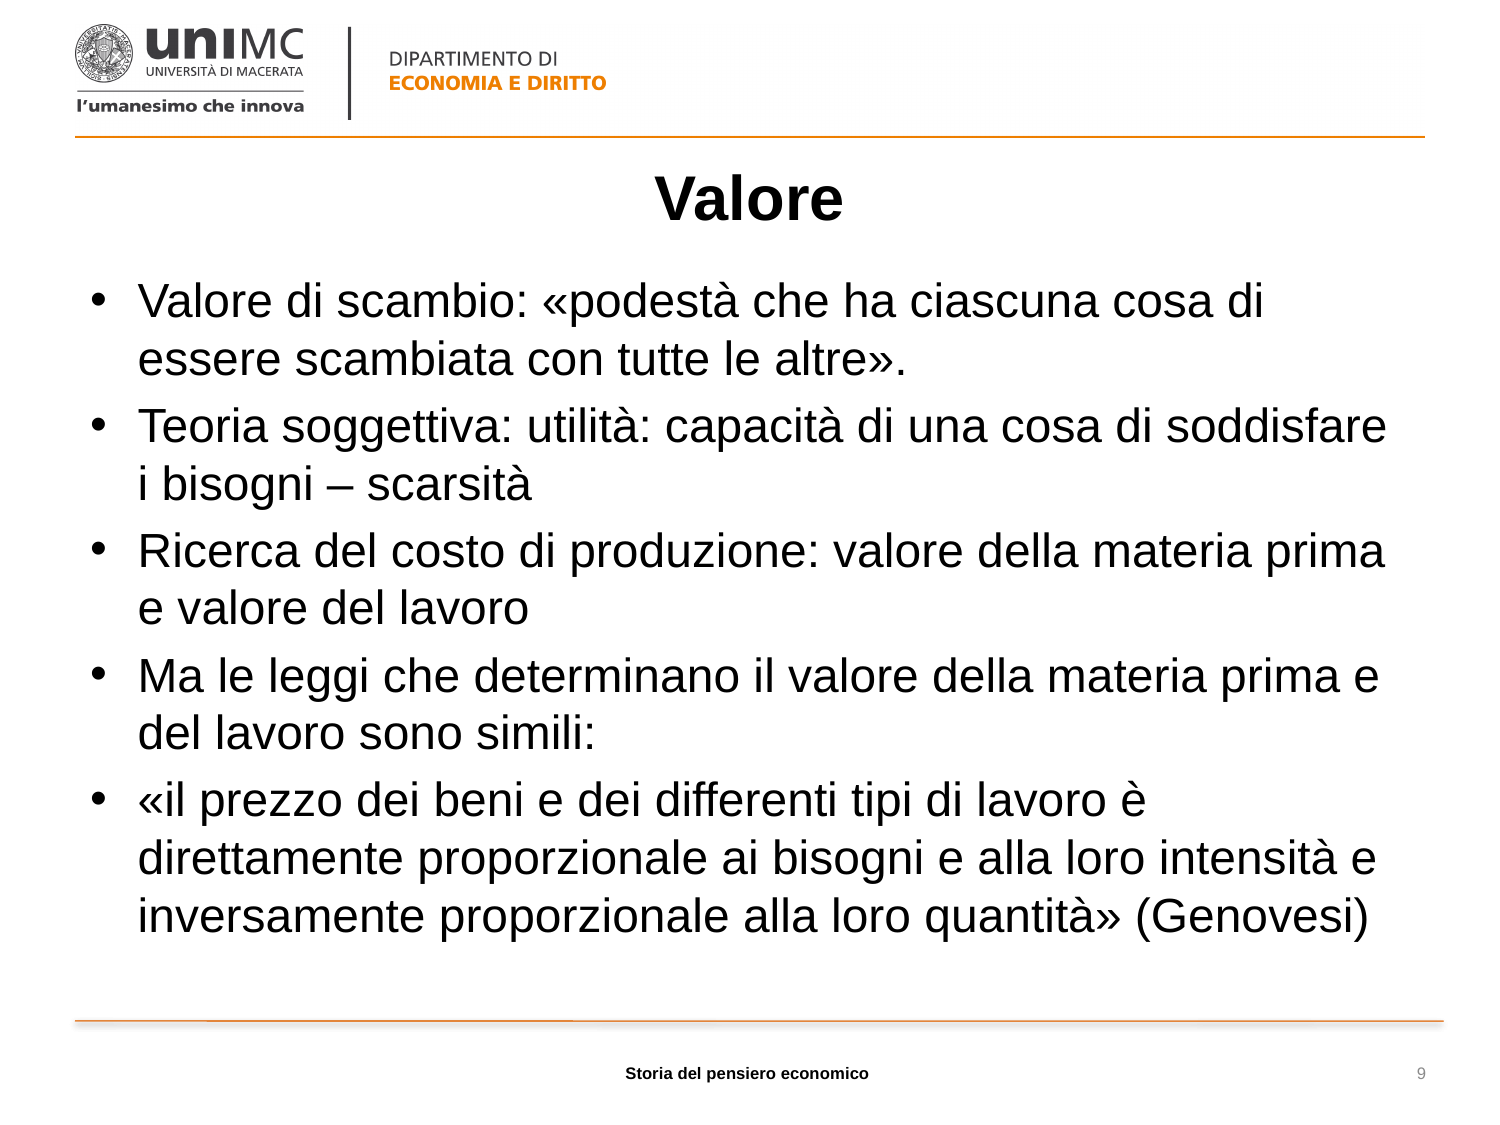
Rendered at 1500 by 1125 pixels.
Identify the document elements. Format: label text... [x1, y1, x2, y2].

list Valore di scambio: «podestà che ha ciascuna cosa di essere scambiata con tutte le altre». Teoria soggettiva: utilità: capacità di una cosa di soddisfare i bisogni – scarsità Ricerca del costo di produzione: valore della materia prima e valore del lavoro Ma le leggi che determinano il valore della materia prima e del lavoro sono simili: «il prezzo dei beni e dei differenti tipi di lavoro è direttamente proporzionale ai bisogni e alla loro intensità e inversamente proporzionale alla loro quantità» (Genovesi) [75, 262, 1425, 1005]
picture [75, 24, 1425, 138]
title Valore [75, 149, 1425, 241]
slide_number 9 [1091, 1042, 1442, 1103]
footer Storia del pensiero economico [512, 1042, 988, 1103]
